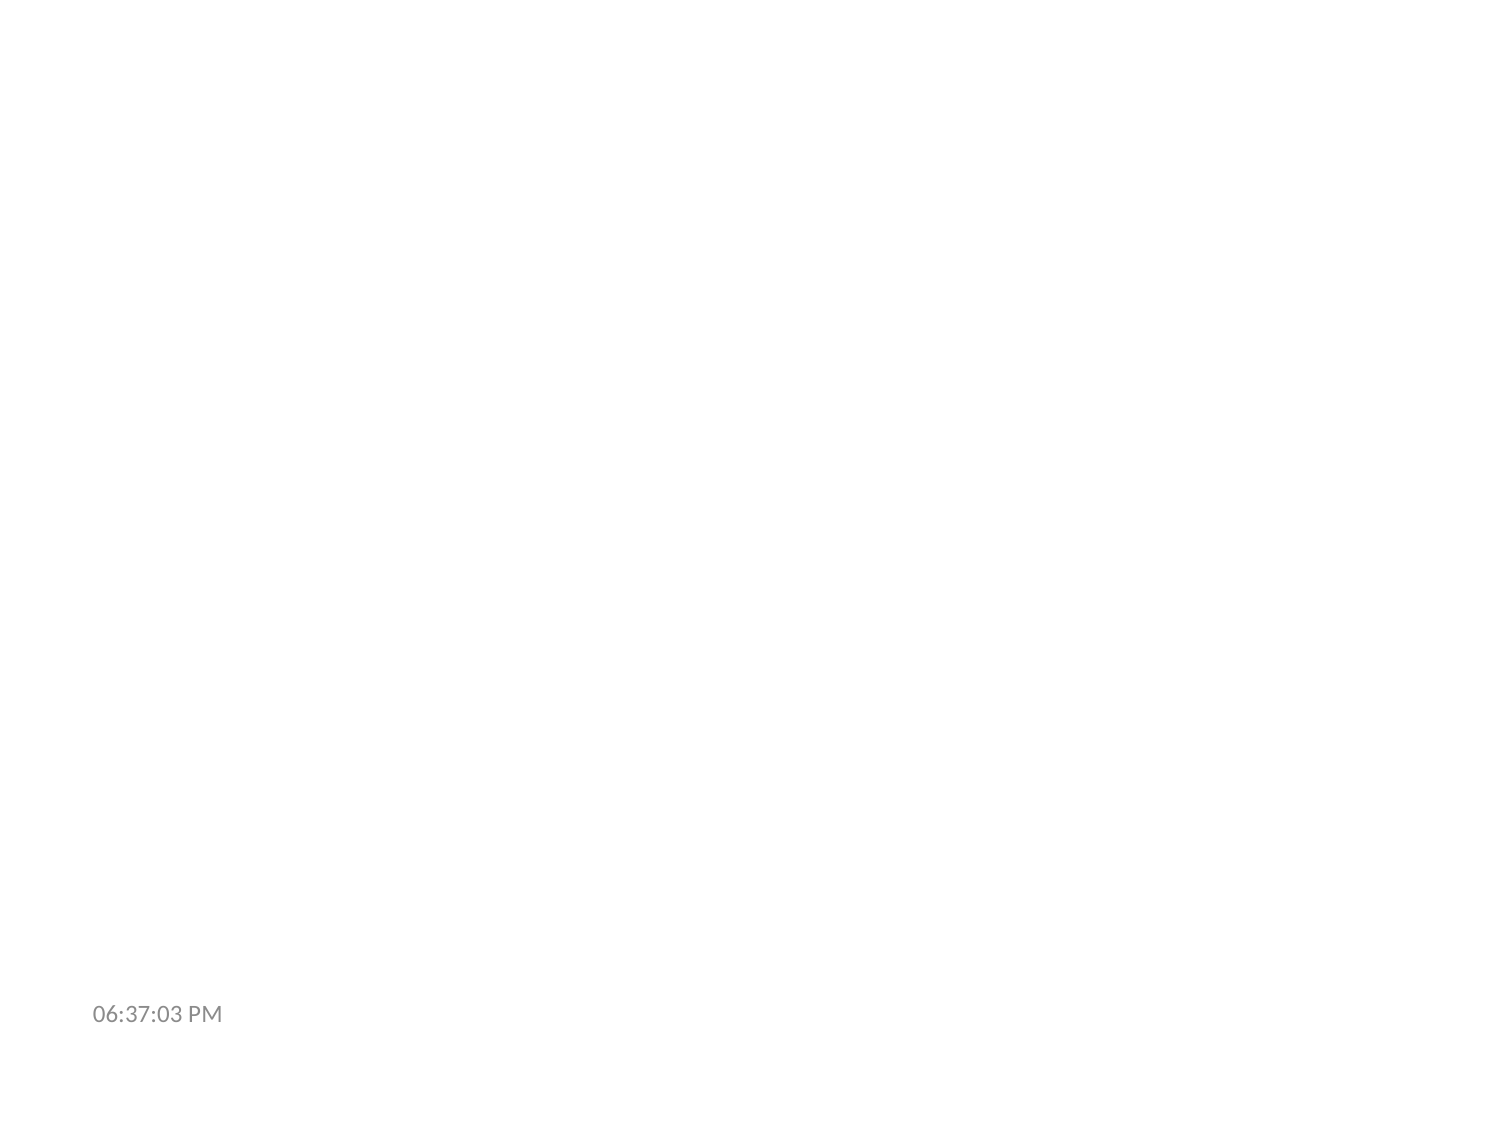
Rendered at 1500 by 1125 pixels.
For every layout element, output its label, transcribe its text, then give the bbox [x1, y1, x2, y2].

text_box 3:35:09 PM [77, 982, 428, 1043]
